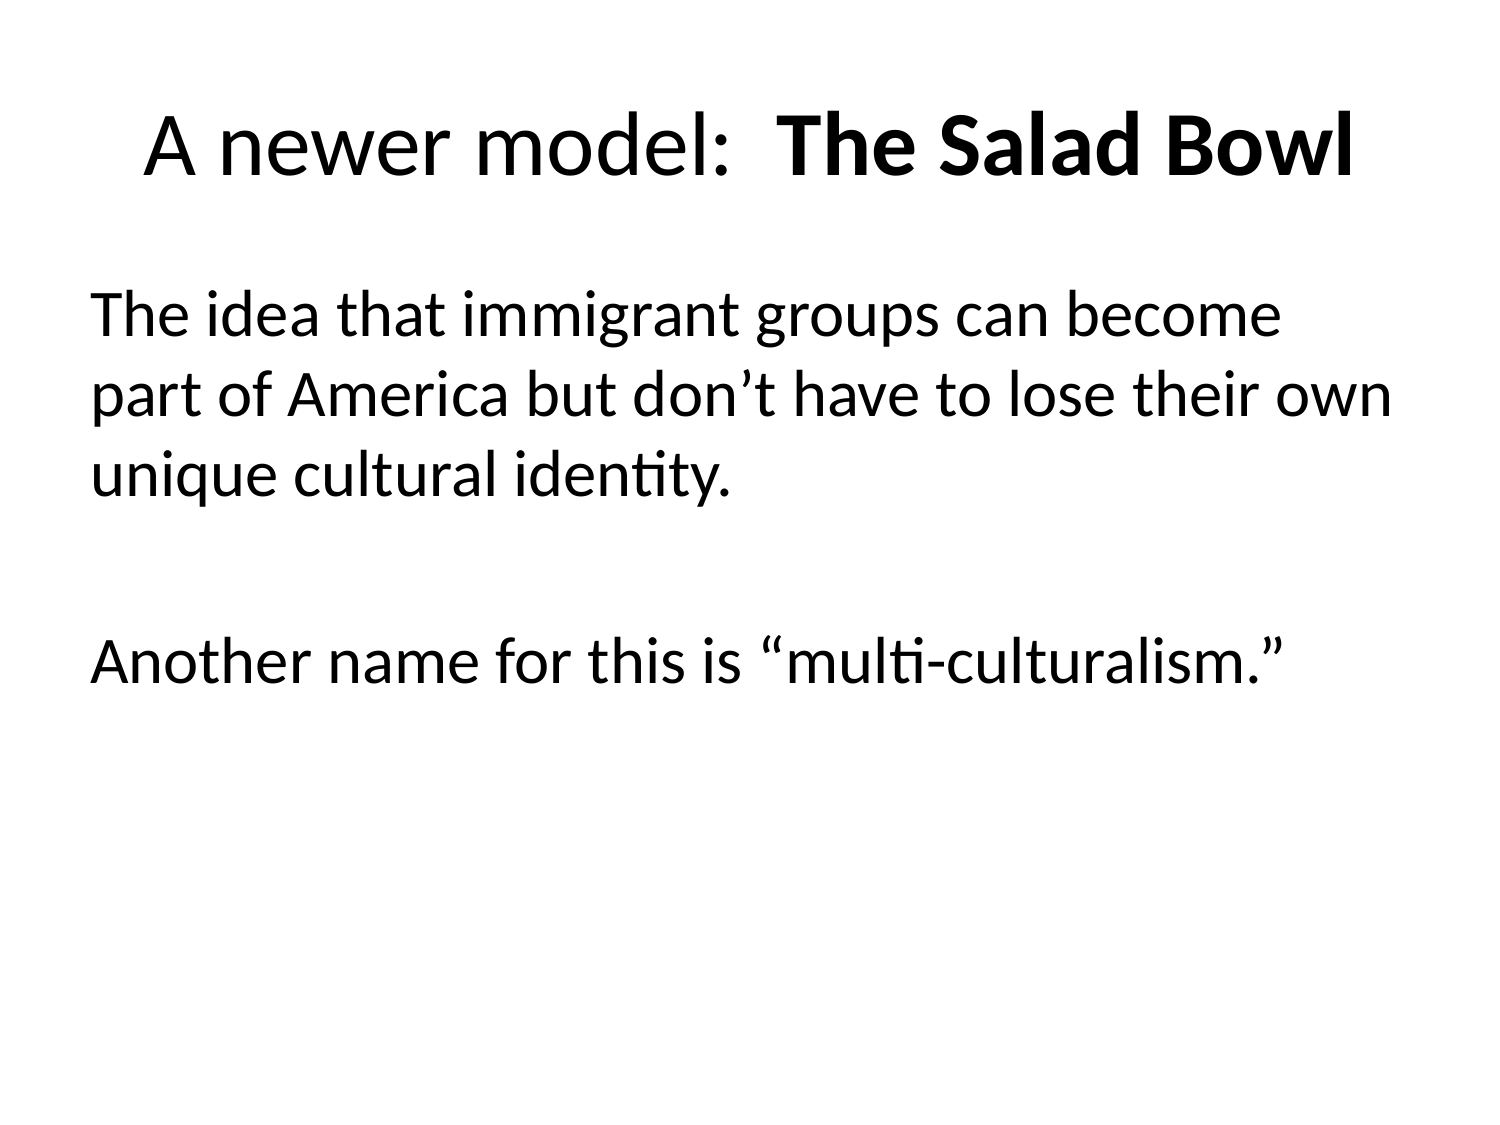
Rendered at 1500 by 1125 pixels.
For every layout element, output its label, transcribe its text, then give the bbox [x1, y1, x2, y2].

list The idea that immigrant groups can become part of America but don’t have to lose their own unique cultural identity. Another name for this is “multi-culturalism.” [75, 262, 1425, 1005]
title A newer model: The Salad Bowl [75, 45, 1425, 233]
